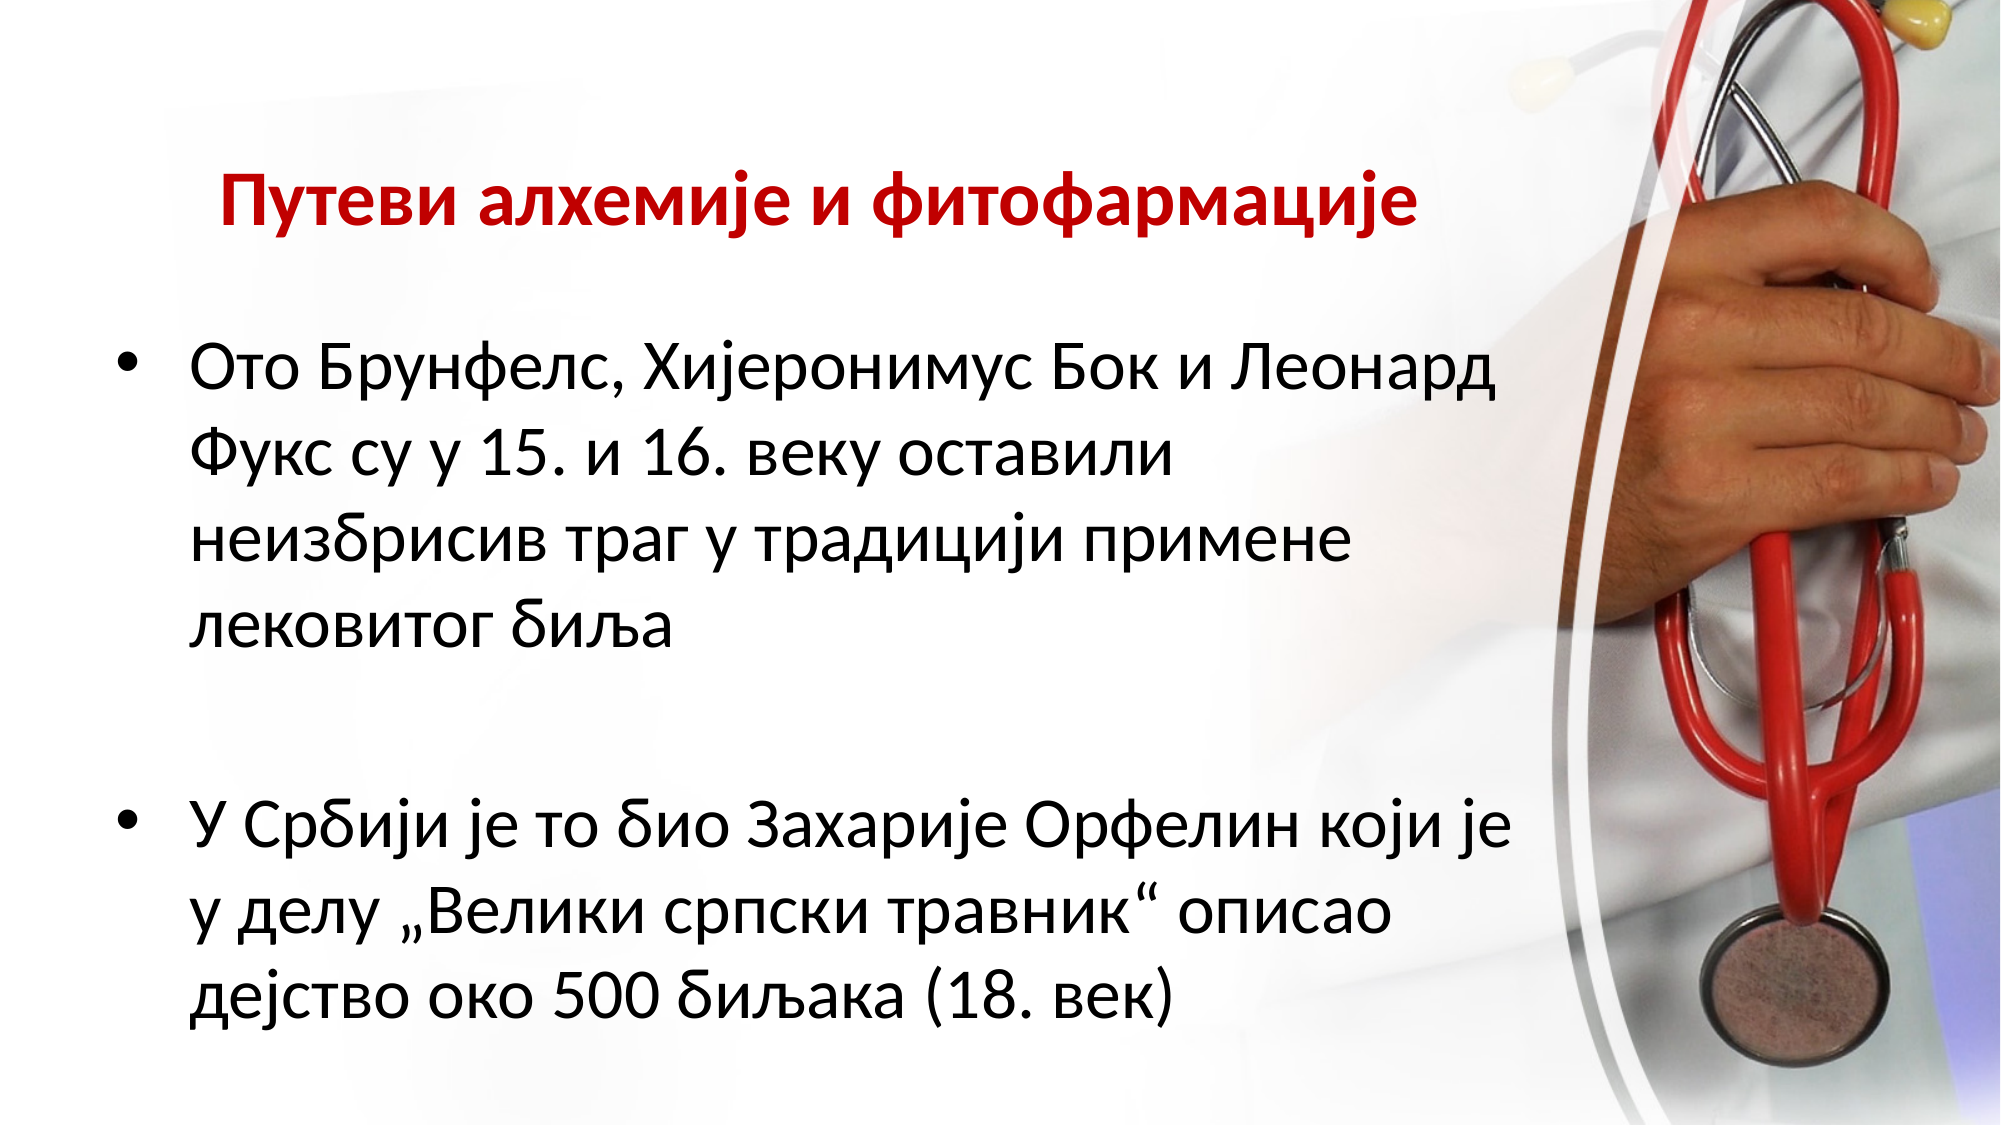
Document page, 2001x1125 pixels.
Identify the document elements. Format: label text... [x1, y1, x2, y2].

title Путеви алхемије и фитофармације [99, 110, 1540, 278]
list Ото Брунфелс, Хијеронимус Бок и Леонард Фукс су у 15. и 16. веку оставили неизбрисив траг у традицији примене лековитог биља У Србији је то био Захарије Орфелин који је у делу „Велики српски травник“ описао дејство око 500 биљака (18. век) [100, 310, 1537, 1043]
picture [0, 0, 2001, 1125]
